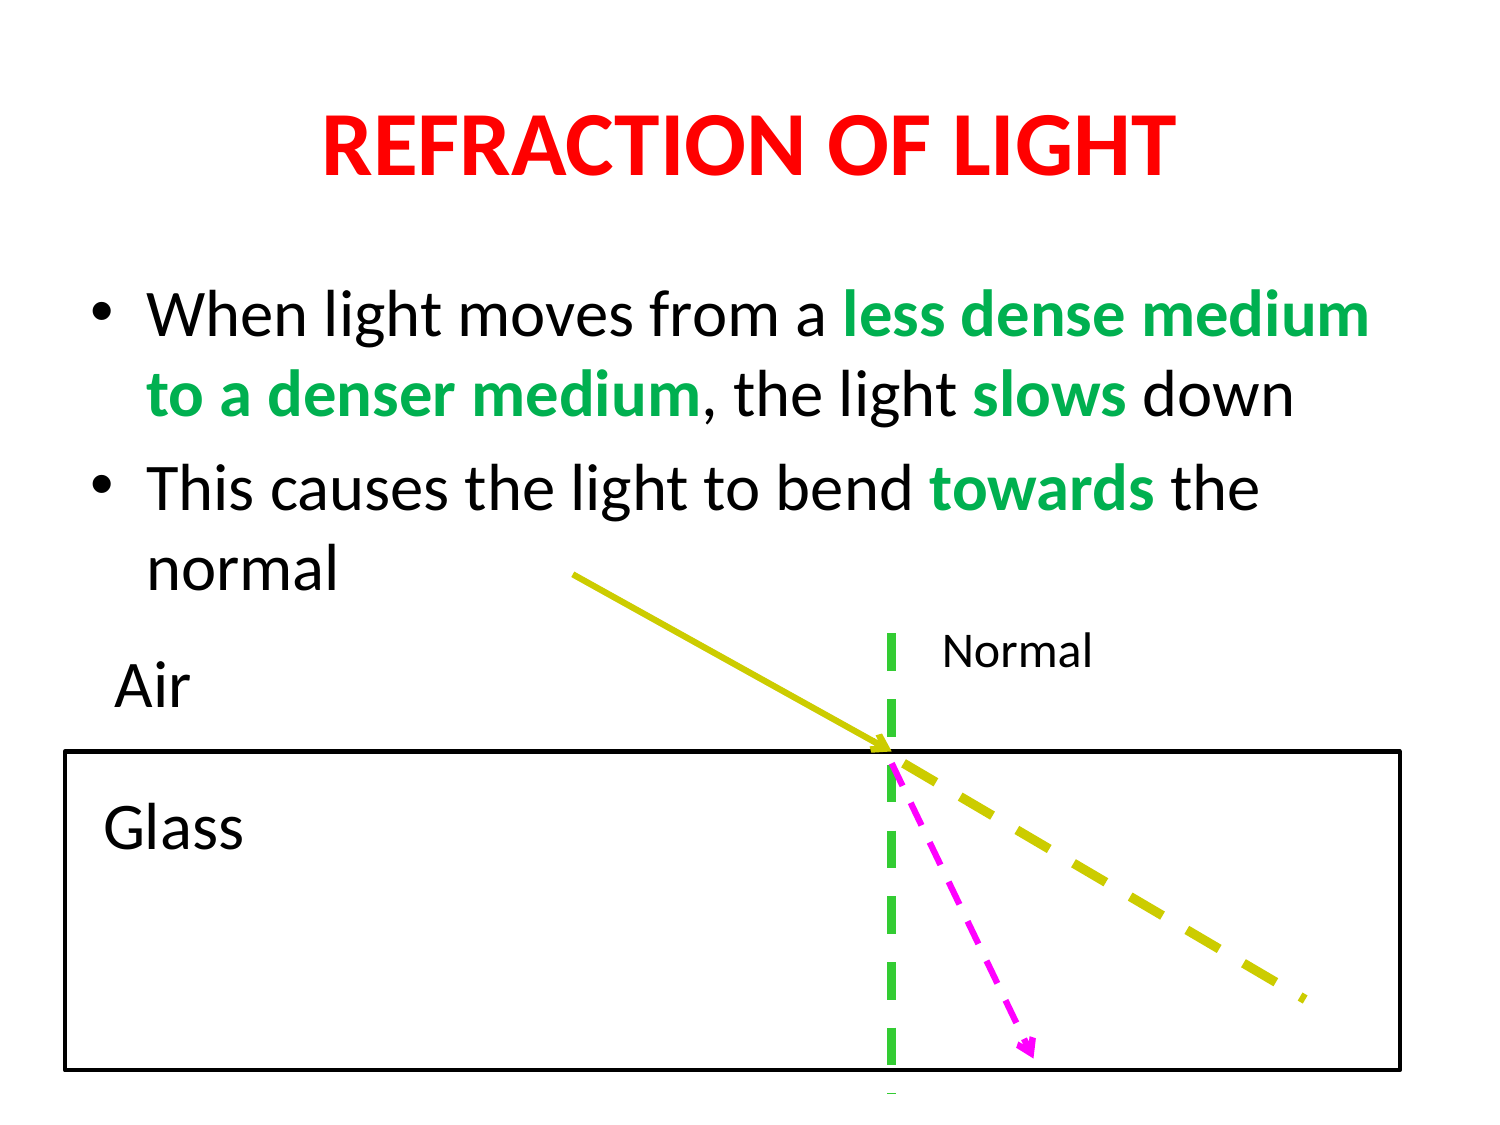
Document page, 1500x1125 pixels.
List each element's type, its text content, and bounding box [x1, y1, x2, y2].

list When light moves from a less dense medium to a denser medium, the light slows down This causes the light to bend towards the normal [75, 262, 1425, 1005]
text_box [63, 749, 1402, 1072]
text_box Air [100, 633, 231, 728]
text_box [903, 762, 1306, 1000]
title REFRACTION OF LIGHT [75, 45, 1425, 233]
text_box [814, 839, 898, 982]
text_box Normal [927, 609, 1152, 685]
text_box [572, 573, 892, 752]
text_box Glass [88, 775, 313, 870]
